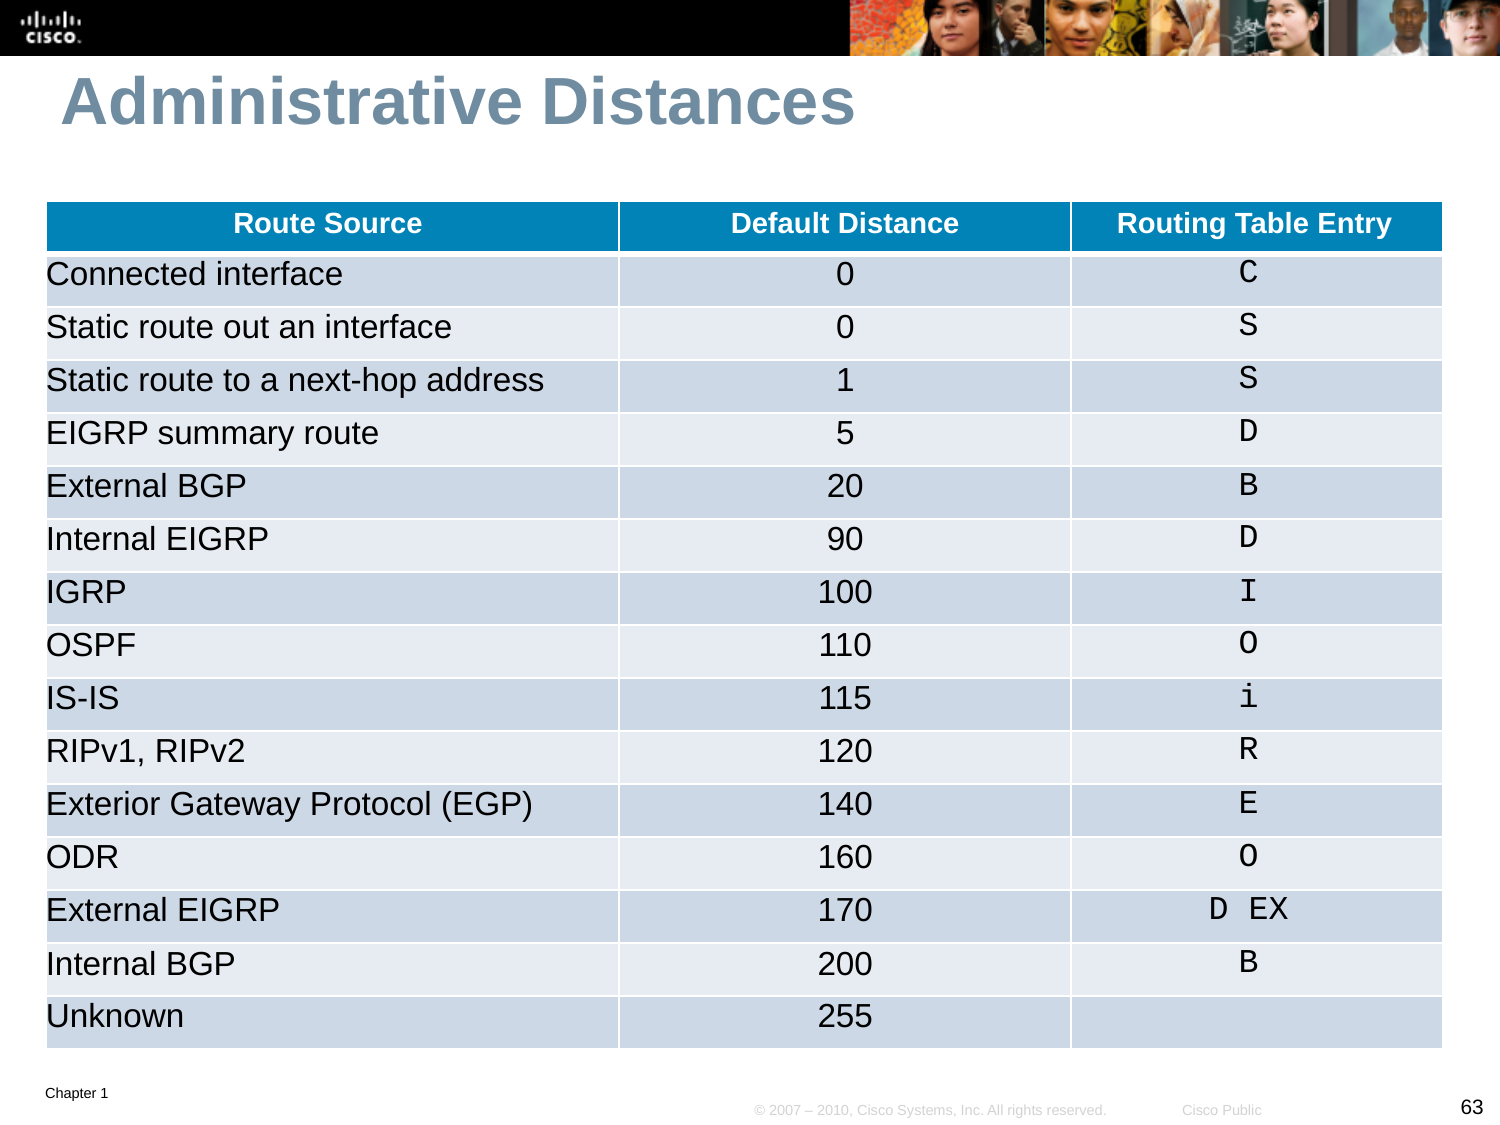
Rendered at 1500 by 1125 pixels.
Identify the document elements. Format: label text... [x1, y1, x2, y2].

table_cell 255 [620, 997, 1070, 1048]
table_cell 115 [620, 679, 1070, 730]
table_cell O [1072, 838, 1442, 889]
table_header Routing Table Entry [1072, 202, 1442, 251]
table_cell EIGRP summary route [47, 414, 618, 465]
table_header Default Distance [620, 202, 1070, 251]
table_cell Static route to a next-hop address [47, 361, 618, 412]
table_cell 100 [620, 573, 1070, 624]
table_cell 1 [620, 361, 1070, 412]
table_cell C [1072, 257, 1442, 306]
table_cell IS-IS [47, 679, 618, 730]
table_cell Unknown [47, 997, 618, 1048]
table_cell OSPF [47, 626, 618, 677]
table_cell 5 [620, 414, 1070, 465]
table_cell I [1072, 573, 1442, 624]
table_cell ODR [47, 838, 618, 889]
table_cell 120 [620, 732, 1070, 783]
table_cell i [1072, 679, 1442, 730]
table_cell 20 [620, 467, 1070, 518]
table_cell Internal BGP [47, 944, 618, 995]
table_cell External EIGRP [47, 891, 618, 942]
table_cell B [1072, 467, 1442, 518]
table_cell External BGP [47, 467, 618, 518]
table_cell IGRP [47, 573, 618, 624]
table_cell RIPv1, RIPv2 [47, 732, 618, 783]
table_cell [1072, 997, 1442, 1048]
table_cell O [1072, 626, 1442, 677]
table_cell 200 [620, 944, 1070, 995]
table_cell Internal EIGRP [47, 520, 618, 571]
table_cell S [1072, 361, 1442, 412]
table_cell 170 [620, 891, 1070, 942]
table_cell 0 [620, 257, 1070, 306]
table_cell Exterior Gateway Protocol (EGP) [47, 785, 618, 836]
title Administrative Distances [45, 59, 1444, 182]
table_cell E [1072, 785, 1442, 836]
table_cell B [1072, 944, 1442, 995]
table_cell 160 [620, 838, 1070, 889]
table_cell Connected interface [47, 257, 618, 306]
table_cell Static route out an interface [47, 308, 618, 359]
table_cell D [1072, 520, 1442, 571]
table_cell D EX [1072, 891, 1442, 942]
picture [0, 0, 1500, 56]
table_cell 0 [620, 308, 1070, 359]
table_cell D [1072, 414, 1442, 465]
table_cell 140 [620, 785, 1070, 836]
table_cell 110 [620, 626, 1070, 677]
table_cell 90 [620, 520, 1070, 571]
table_cell R [1072, 732, 1442, 783]
table_cell S [1072, 308, 1442, 359]
table_header Route Source [47, 202, 618, 251]
